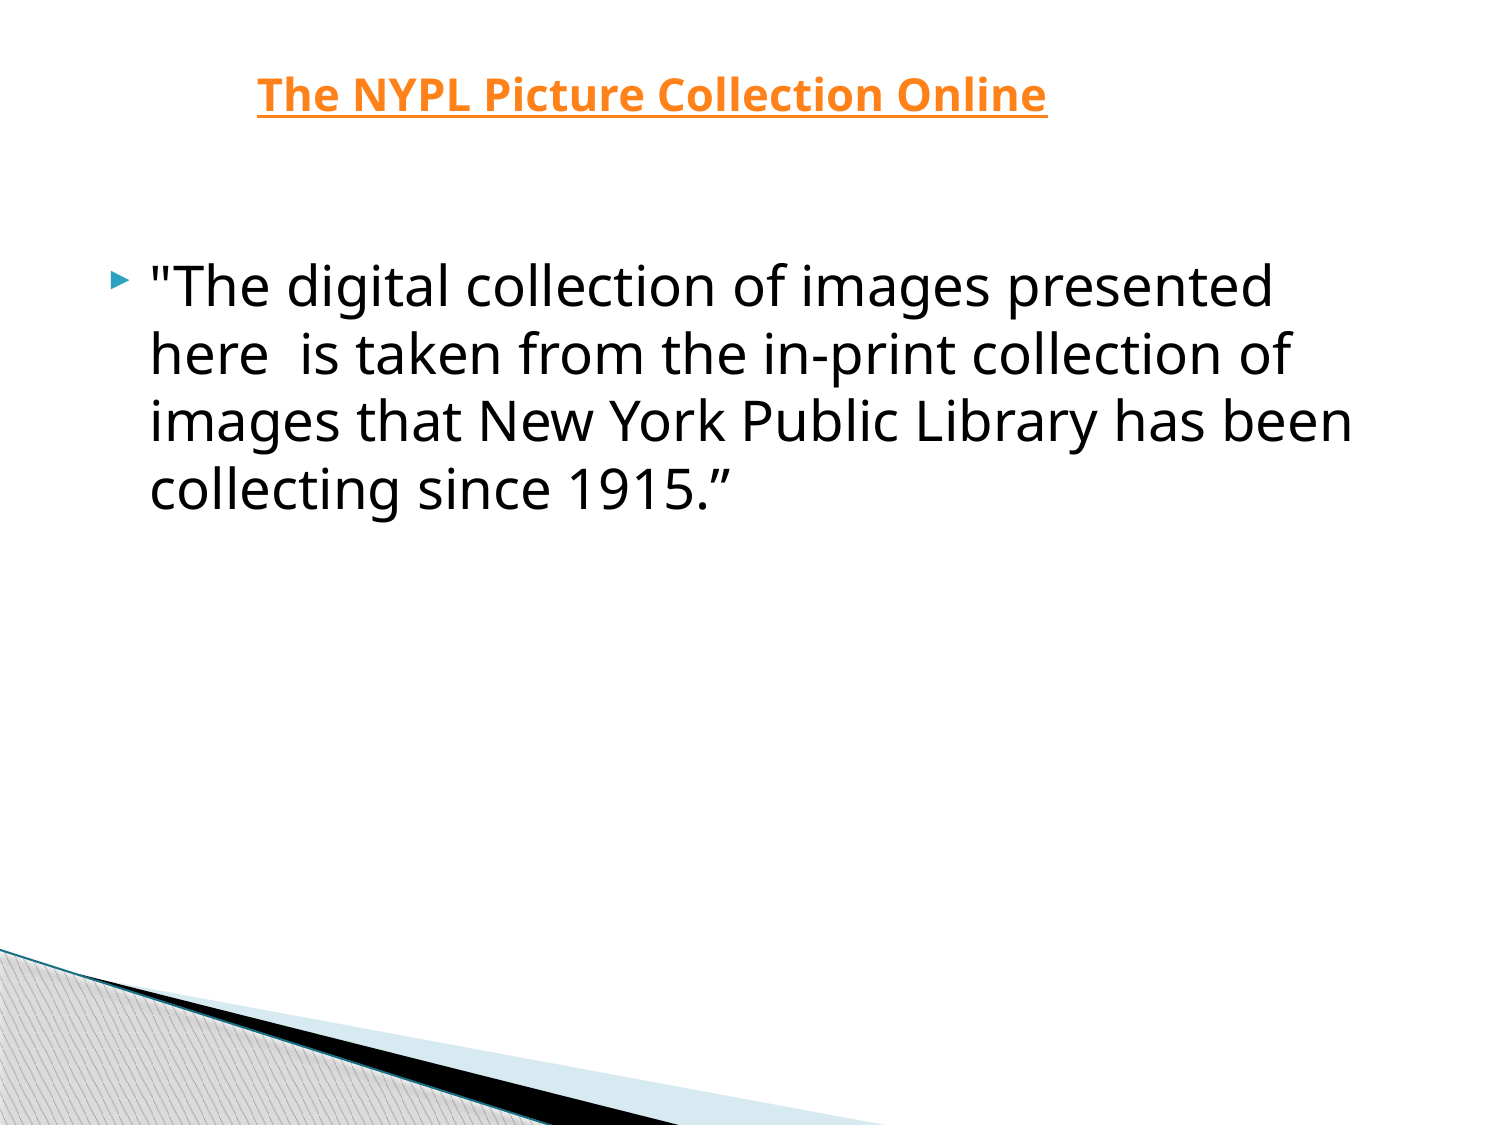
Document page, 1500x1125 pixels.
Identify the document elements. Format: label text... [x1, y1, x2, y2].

list "The digital collection of images presented here is taken from the in-print collection of images that New York Public Library has been collecting since 1915.” [75, 243, 1425, 986]
title The NYPL Picture Collection Online [242, 57, 1500, 245]
